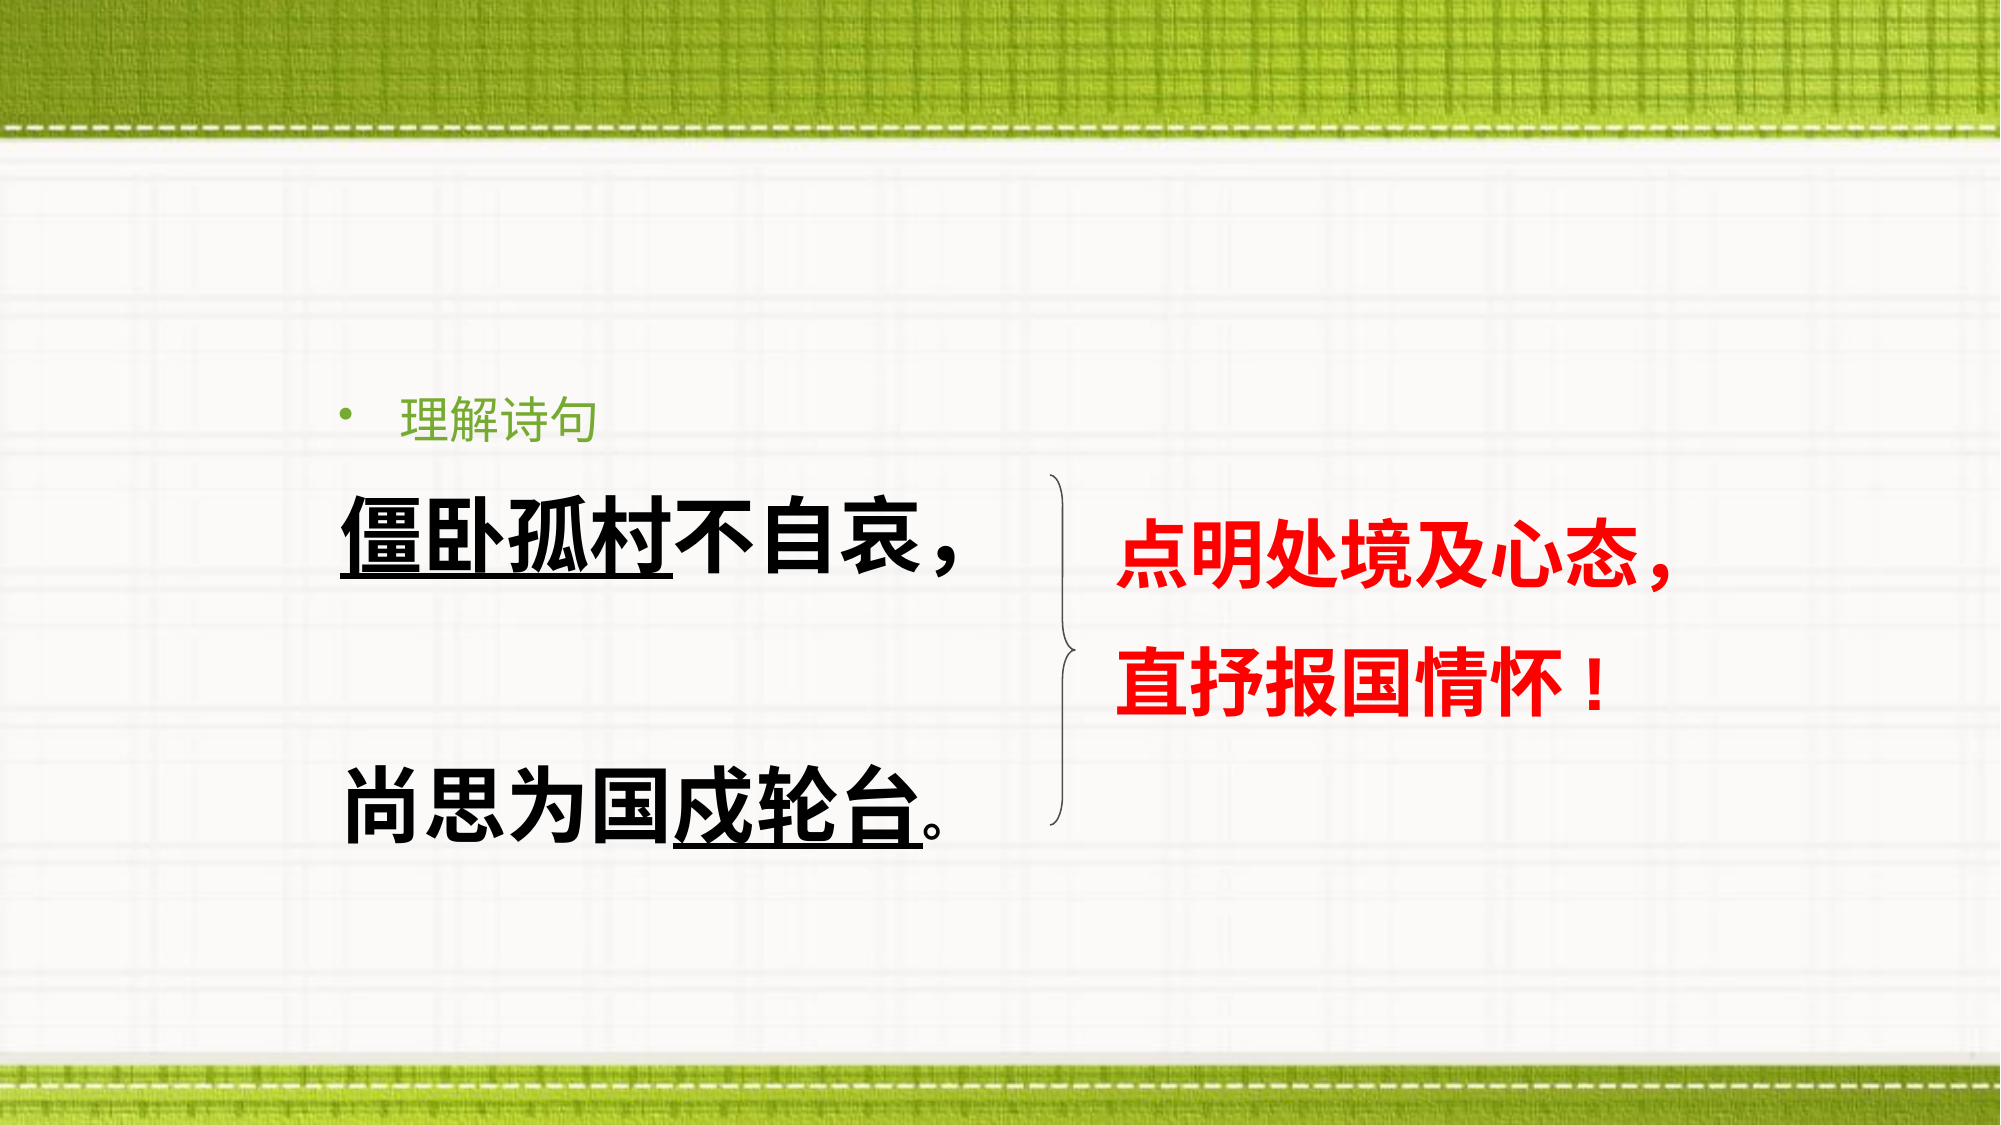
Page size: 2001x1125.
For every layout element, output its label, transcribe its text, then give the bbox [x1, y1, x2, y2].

picture [0, 0, 2000, 1125]
text_box [1050, 474, 1075, 826]
text_box 点明处境及心态， 直抒报国情怀! [1100, 500, 2000, 733]
list 理解诗句 僵卧孤村不自哀， 尚思为国戍轮台。 [324, 375, 1313, 975]
